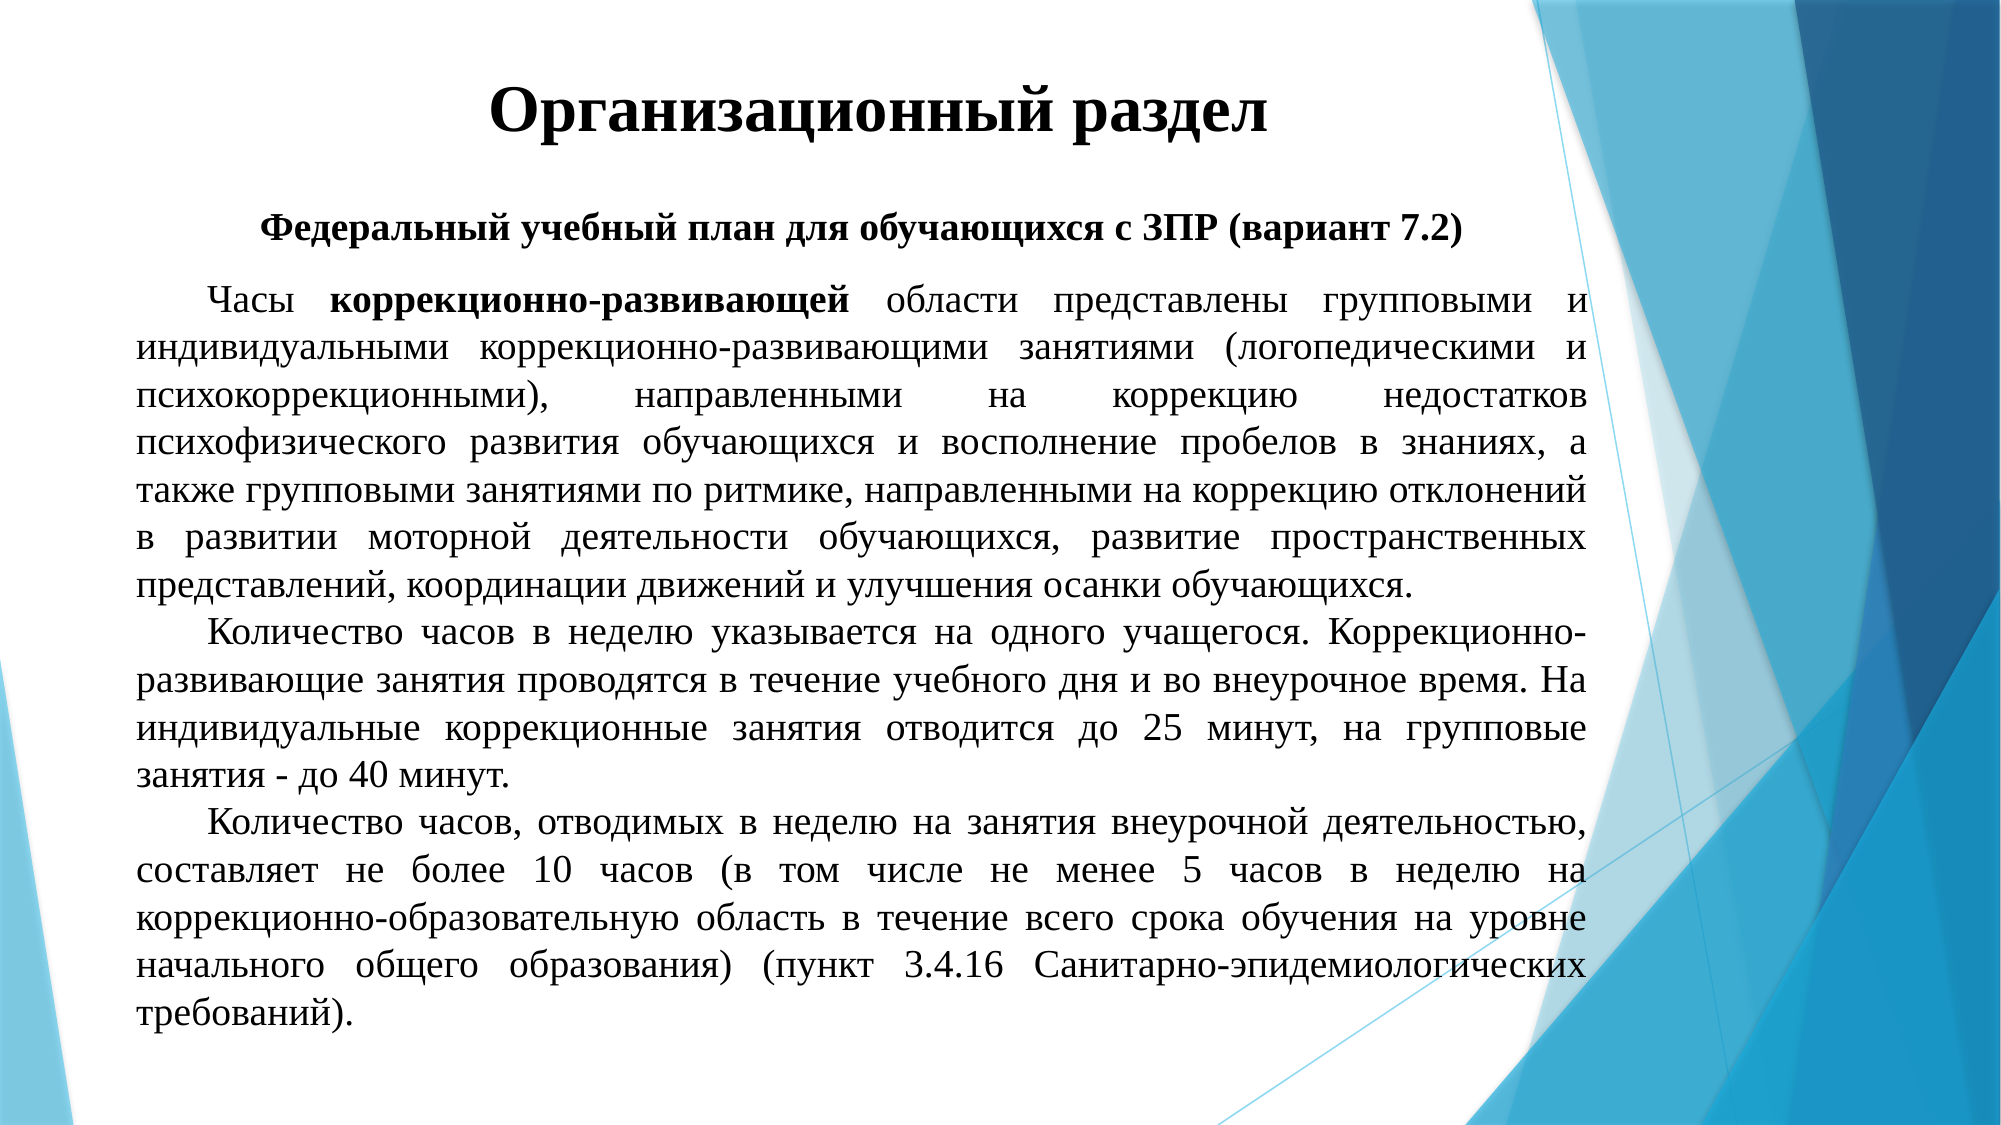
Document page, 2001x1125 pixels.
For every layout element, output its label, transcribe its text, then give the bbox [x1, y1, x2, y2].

list Федеральный учебный план для обучающихся с ЗПР (вариант 7.2) Часы коррекционно-развивающей области представлены групповыми и индивидуальными коррекционно-развивающими занятиями (логопедическими и психокоррекционными), направленными на коррекцию недостатков психофизического развития обучающихся и восполнение пробелов в знаниях, а также групповыми занятиями по ритмике, направленными на коррекцию отклонений в развитии моторной деятельности обучающихся, развитие пространственных представлений, координации движений и улучшения осанки обучающихся. Количество часов в неделю указывается на одного учащегося. Коррекционно-развивающие занятия проводятся в течение учебного дня и во внеурочное время. На индивидуальные коррекционные занятия отводится до 25 минут, на групповые занятия - до 40 минут. Количество часов, отводимых в неделю на занятия внеурочной деятельностью, составляет не более 10 часов (в том числе не менее 5 часов в неделю на коррекционно-образовательную область в течение всего срока обучения на уровне начального общего образования) (пункт 3.4.16 Санитарно-эпидемиологических требований). [120, 193, 1605, 1083]
title Организационный раздел [173, 57, 1585, 193]
